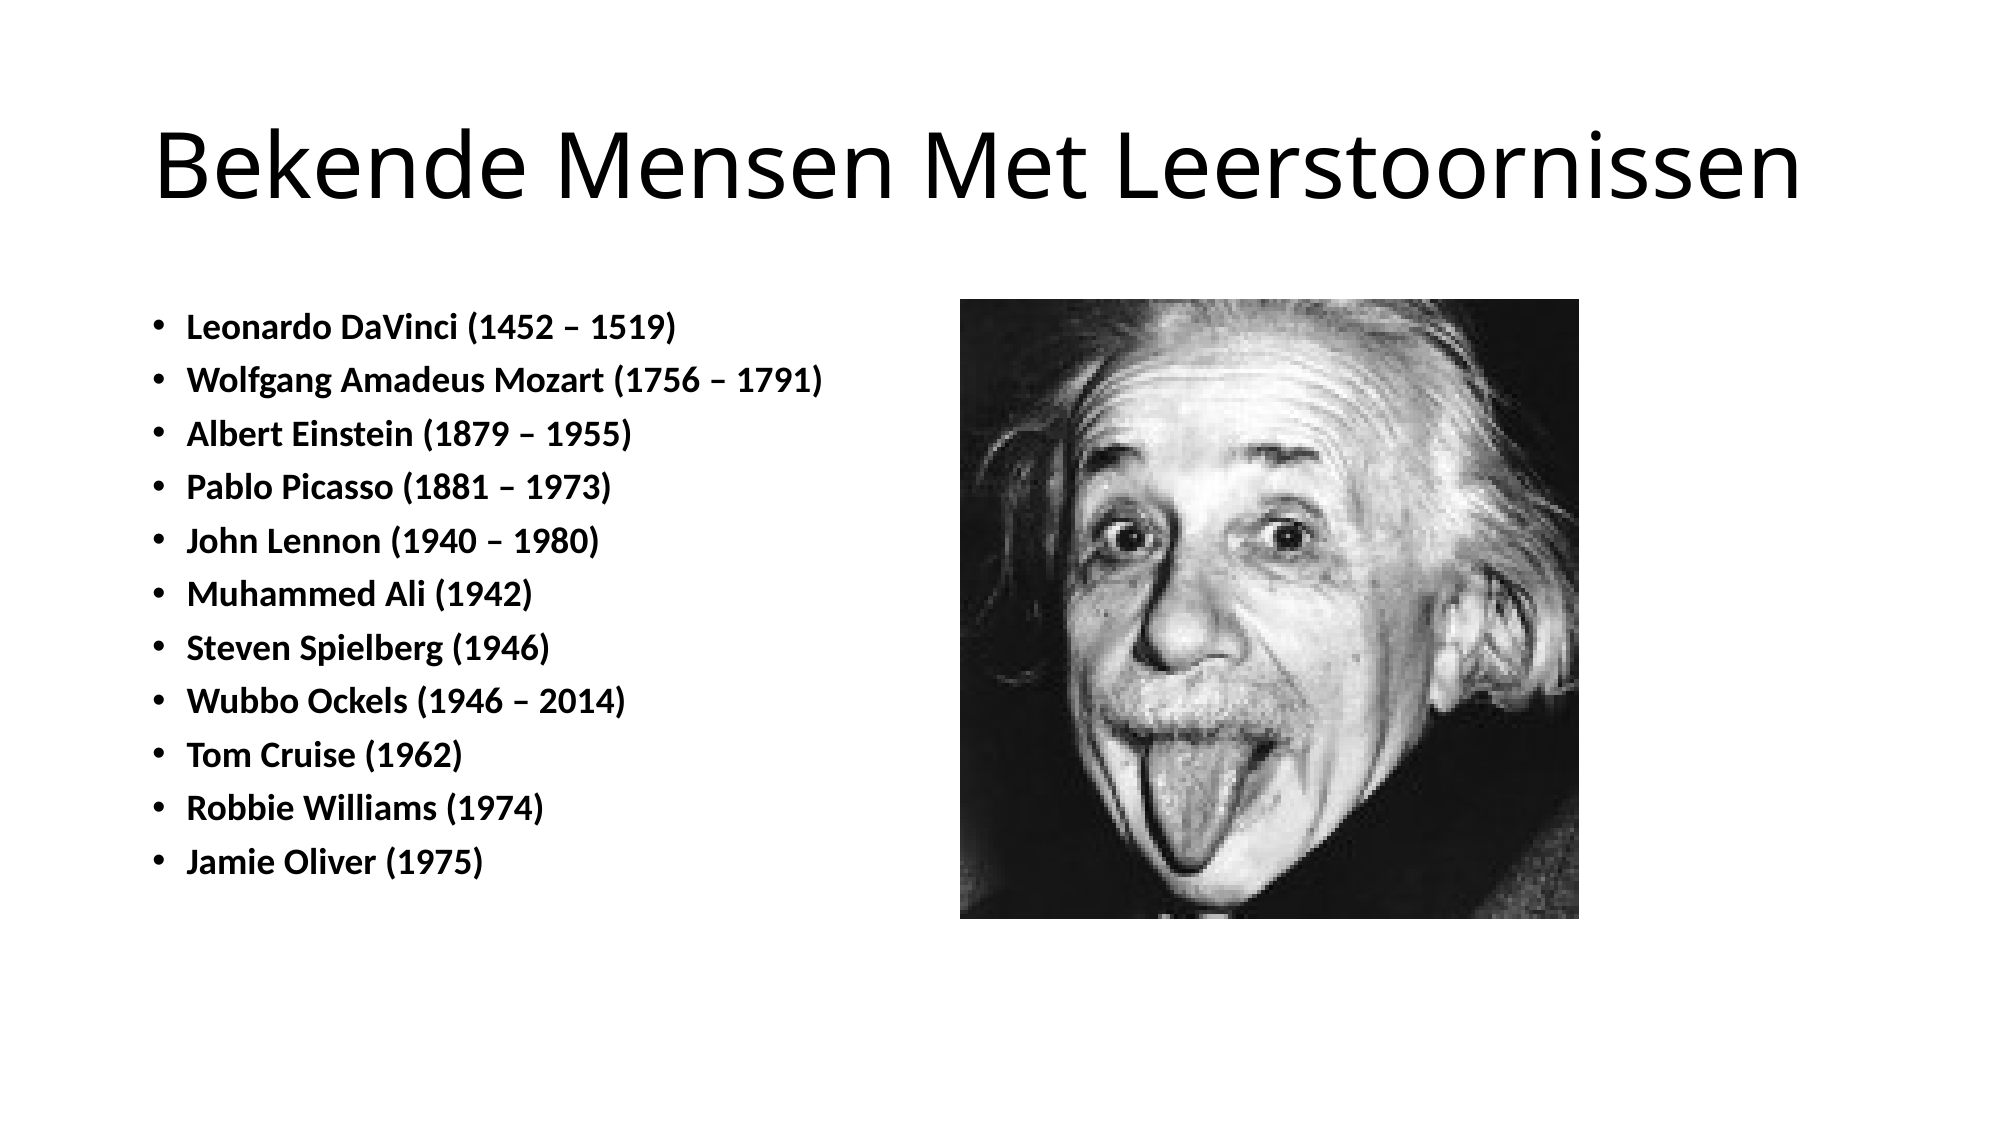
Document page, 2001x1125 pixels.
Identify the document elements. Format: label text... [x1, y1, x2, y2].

title Bekende Mensen Met Leerstoornissen [137, 59, 1863, 278]
picture [959, 299, 1579, 919]
list Leonardo DaVinci (1452 – 1519) Wolfgang Amadeus Mozart (1756 – 1791) Albert Einstein (1879 – 1955) Pablo Picasso (1881 – 1973) John Lennon (1940 – 1980) Muhammed Ali (1942) Steven Spielberg (1946) Wubbo Ockels (1946 – 2014) Tom Cruise (1962) Robbie Williams (1974) Jamie Oliver (1975) [137, 299, 1863, 1014]
